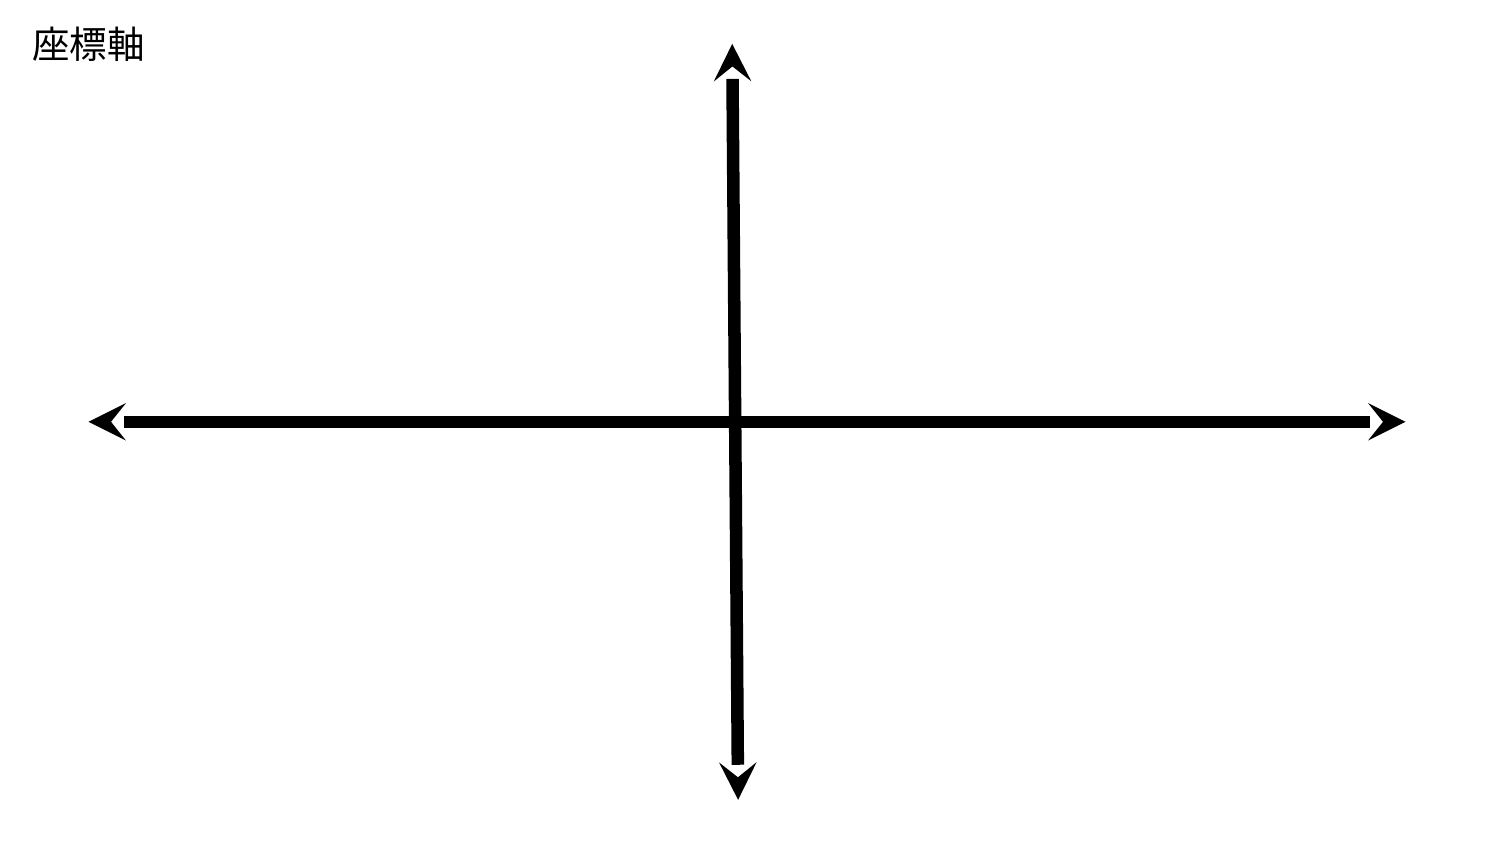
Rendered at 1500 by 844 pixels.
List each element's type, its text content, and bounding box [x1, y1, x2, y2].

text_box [731, 43, 739, 801]
text_box 座標軸 [17, 13, 260, 74]
